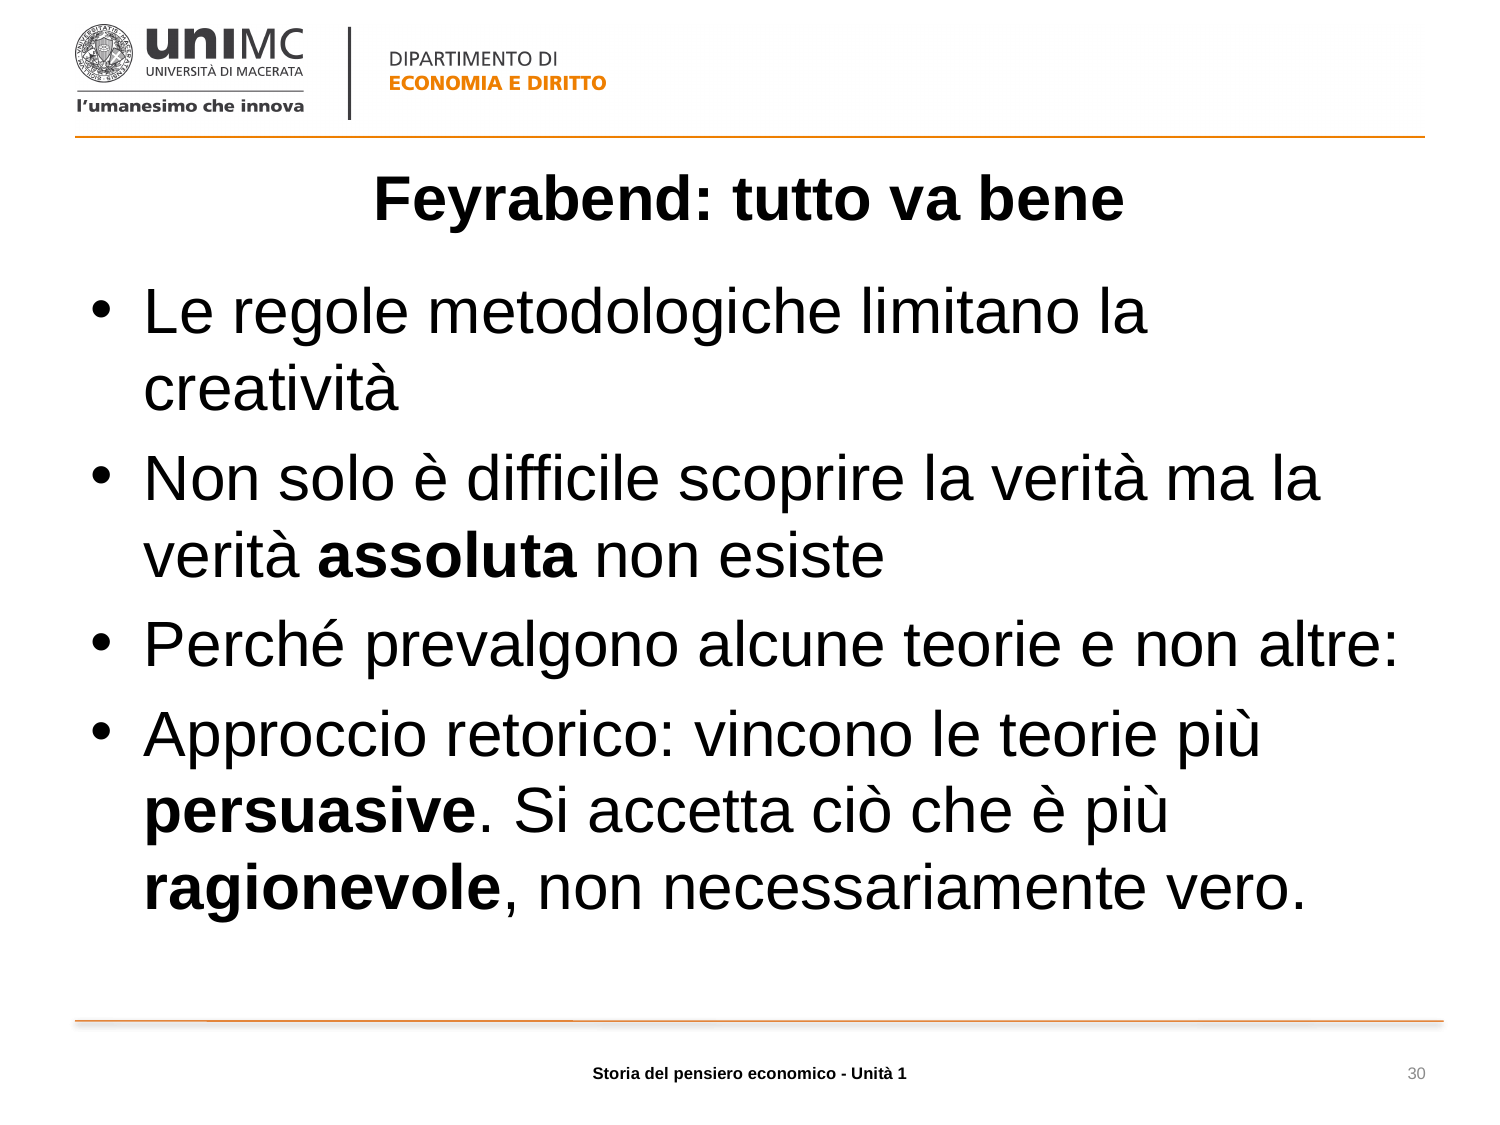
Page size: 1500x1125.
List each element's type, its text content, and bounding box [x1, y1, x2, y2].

picture [75, 24, 1425, 138]
footer Storia del pensiero economico - Unità 1 [512, 1042, 988, 1103]
slide_number 30 [1091, 1042, 1442, 1103]
title Feyrabend: tutto va bene [75, 149, 1425, 241]
list Le regole metodologiche limitano la creatività Non solo è difficile scoprire la verità ma la verità assoluta non esiste Perché prevalgono alcune teorie e non altre: Approccio retorico: vincono le teorie più persuasive. Si accetta ciò che è più ragionevole, non necessariamente vero. [75, 262, 1425, 1005]
